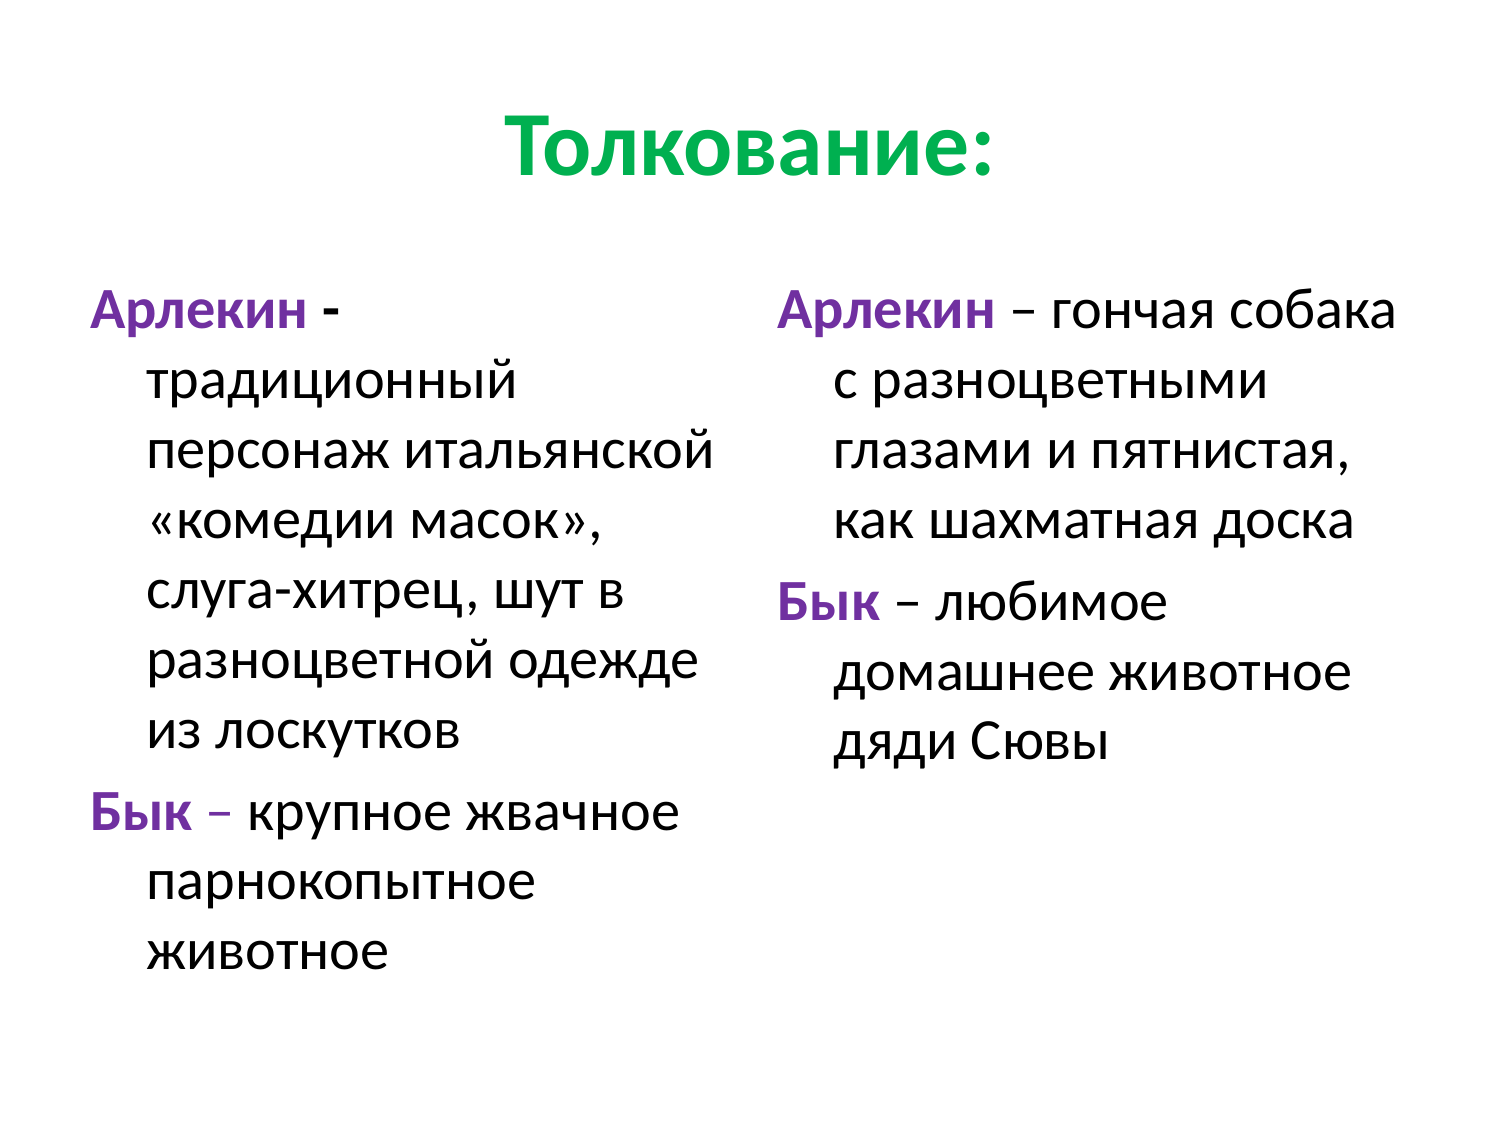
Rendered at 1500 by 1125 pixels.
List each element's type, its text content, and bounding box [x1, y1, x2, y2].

list Арлекин – гончая собака с разноцветными глазами и пятнистая, как шахматная доска Бык – любимое домашнее животное дяди Сювы [762, 262, 1425, 1005]
list Арлекин - традиционный персонаж итальянской «комедии масок», слуга-хитрец, шут в разноцветной одежде из лоскутков Бык – крупное жвачное парнокопытное животное [75, 262, 738, 1005]
title Толкование: [75, 45, 1425, 233]
